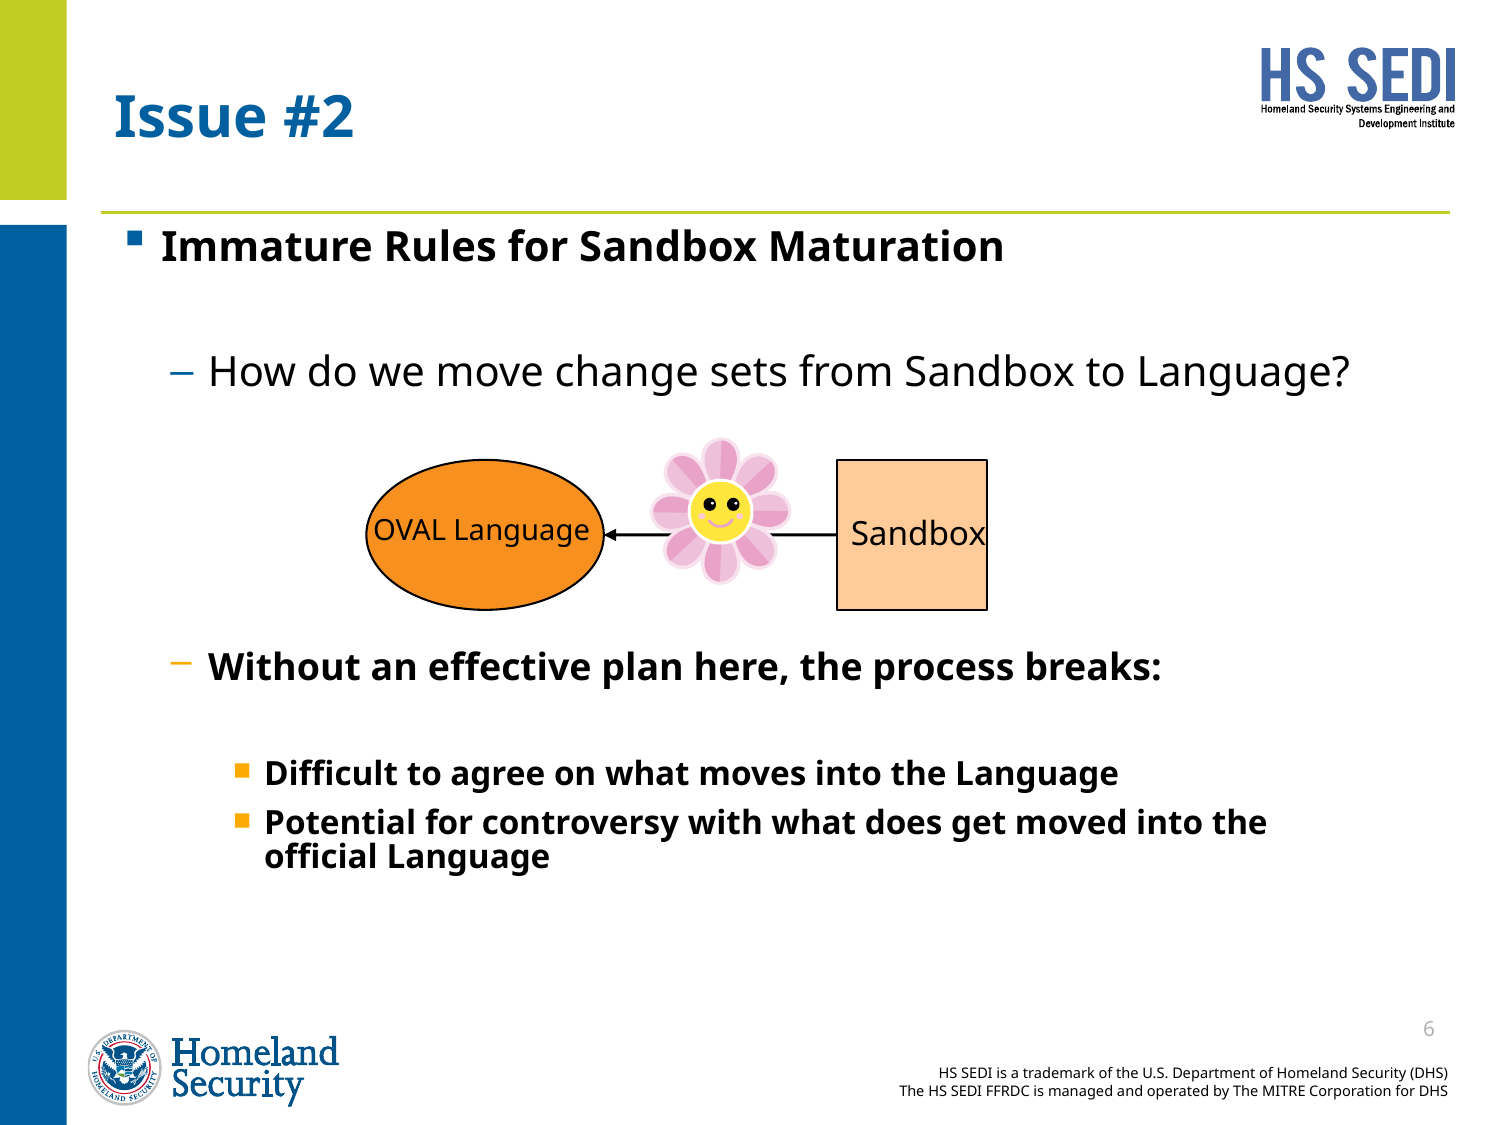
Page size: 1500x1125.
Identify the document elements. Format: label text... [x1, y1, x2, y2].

text_box Without an effective plan here, the process breaks: Difficult to agree on what moves into the Language Potential for controversy with what does get moved into the official Language [99, 642, 1363, 1043]
text_box [837, 559, 988, 610]
text_box [837, 459, 988, 504]
text_box [370, 554, 600, 610]
picture [649, 437, 792, 586]
list Immature Rules for Sandbox Maturation How do we move change sets from Sandbox to Language? [108, 212, 1371, 438]
text_box OVAL Language [358, 504, 606, 554]
title Issue #2 [99, 45, 1248, 188]
slide_number 6 [1368, 1021, 1450, 1052]
text_box Sandbox [836, 504, 1001, 559]
text_box [376, 459, 594, 504]
